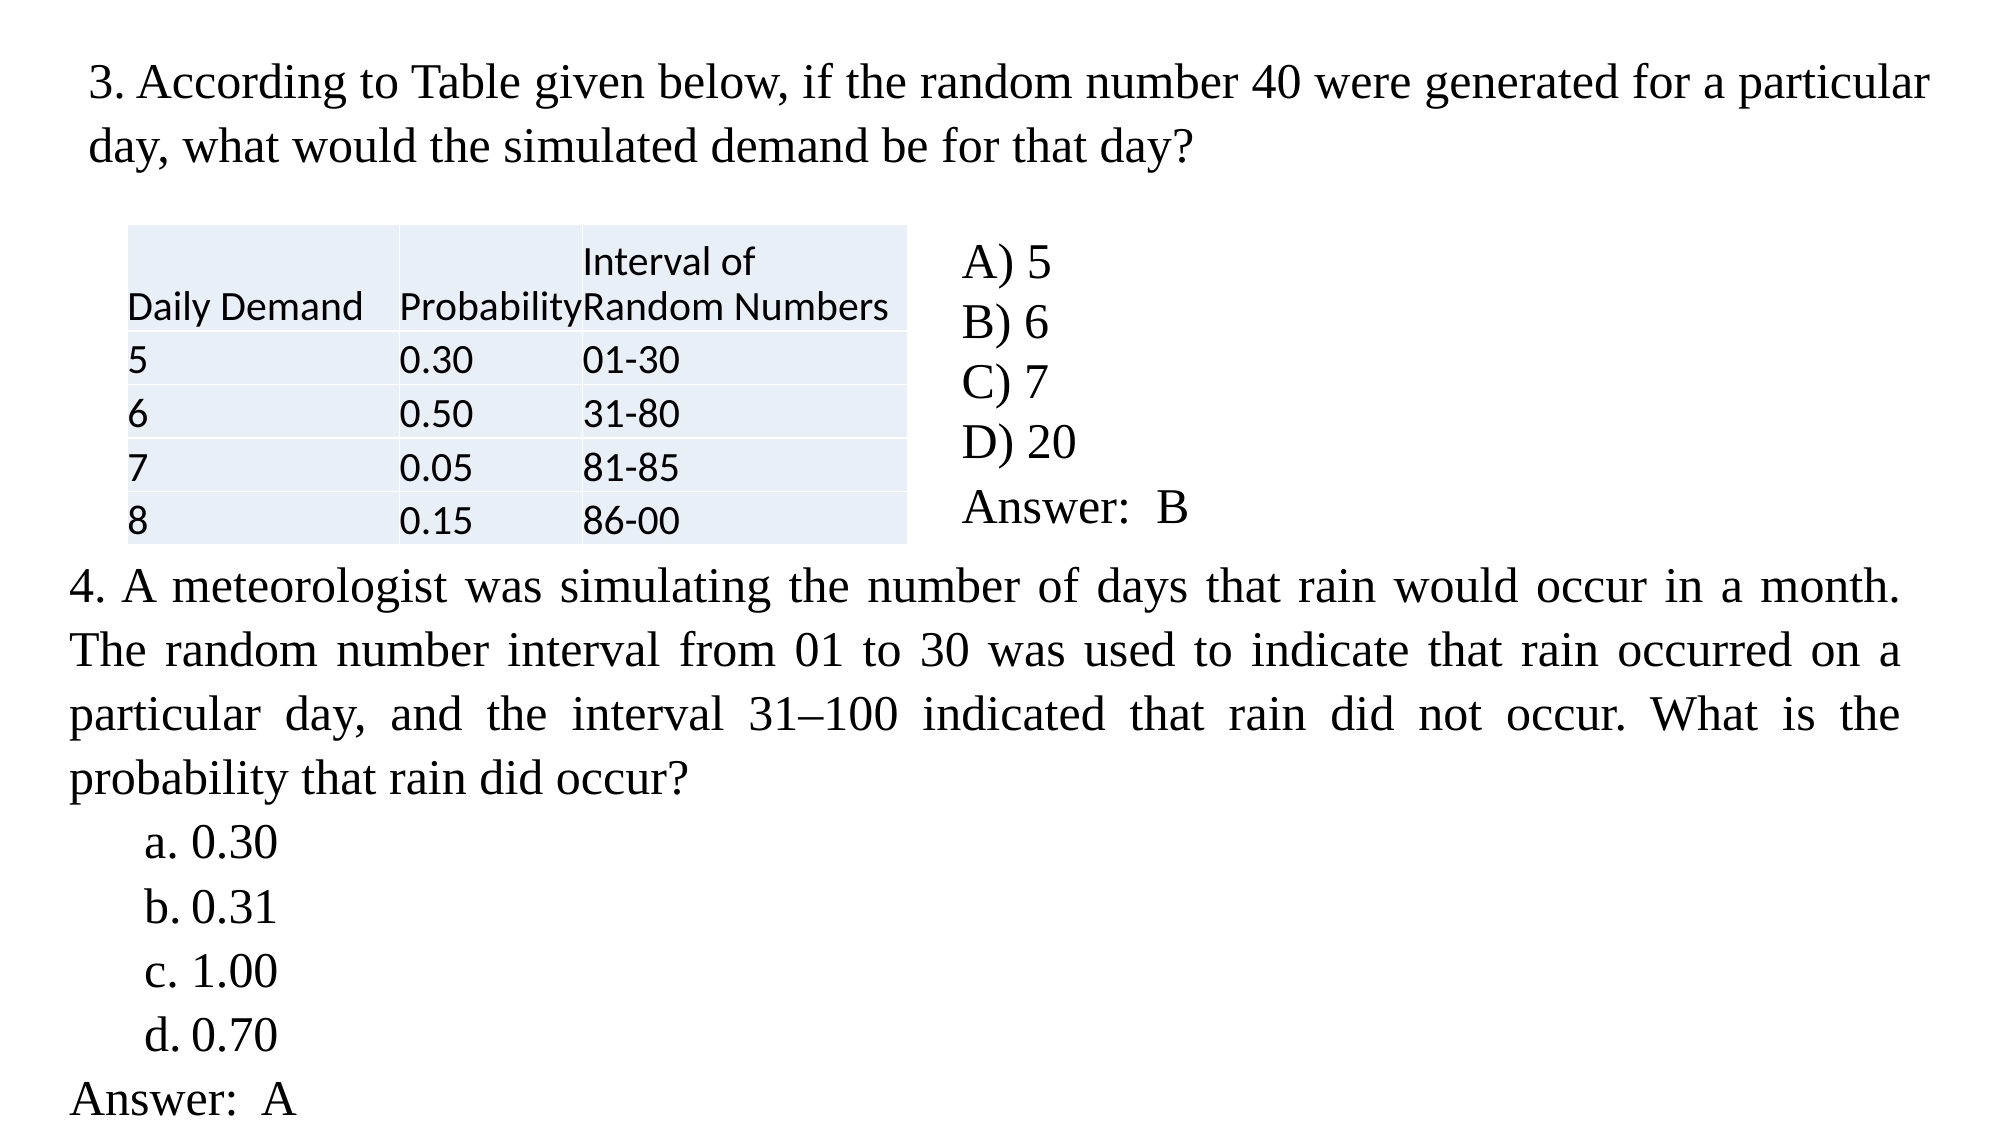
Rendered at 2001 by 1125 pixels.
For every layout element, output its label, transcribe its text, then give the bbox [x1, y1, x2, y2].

table_cell 8 [128, 492, 399, 540]
table_cell 0.15 [400, 492, 582, 540]
table_cell 5 [128, 332, 399, 384]
table_cell 01-30 [583, 332, 907, 384]
table_header Interval of Random Numbers [583, 225, 907, 330]
table_cell 86-00 [583, 492, 907, 540]
text_box 4. A meteorologist was simulating the number of days that rain would occur in a month. The random number interval from 01 to 30 was used to indicate that rain occurred on a particular day, and the interval 31–100 indicated that rain did not occur. What is the probability that rain did occur? 0.30 0.31 1.00 0.70 Answer: A [54, 540, 1928, 1125]
table_cell 0.50 [400, 385, 582, 437]
table_cell 31-80 [583, 385, 907, 437]
table_cell 81-85 [583, 439, 907, 491]
text_box A) 5 B) 6 C) 7 D) 20 Answer: B [946, 221, 1947, 541]
table_header Daily Demand [128, 225, 399, 330]
table_cell 6 [128, 385, 399, 437]
table_cell 0.30 [400, 332, 582, 384]
table_cell 0.05 [400, 439, 582, 491]
table_cell 7 [128, 439, 399, 491]
table_header Probability [400, 225, 582, 330]
text_box 3. According to Table given below, if the random number 40 were generated for a particular day, what would the simulated demand be for that day? [73, 36, 1947, 180]
